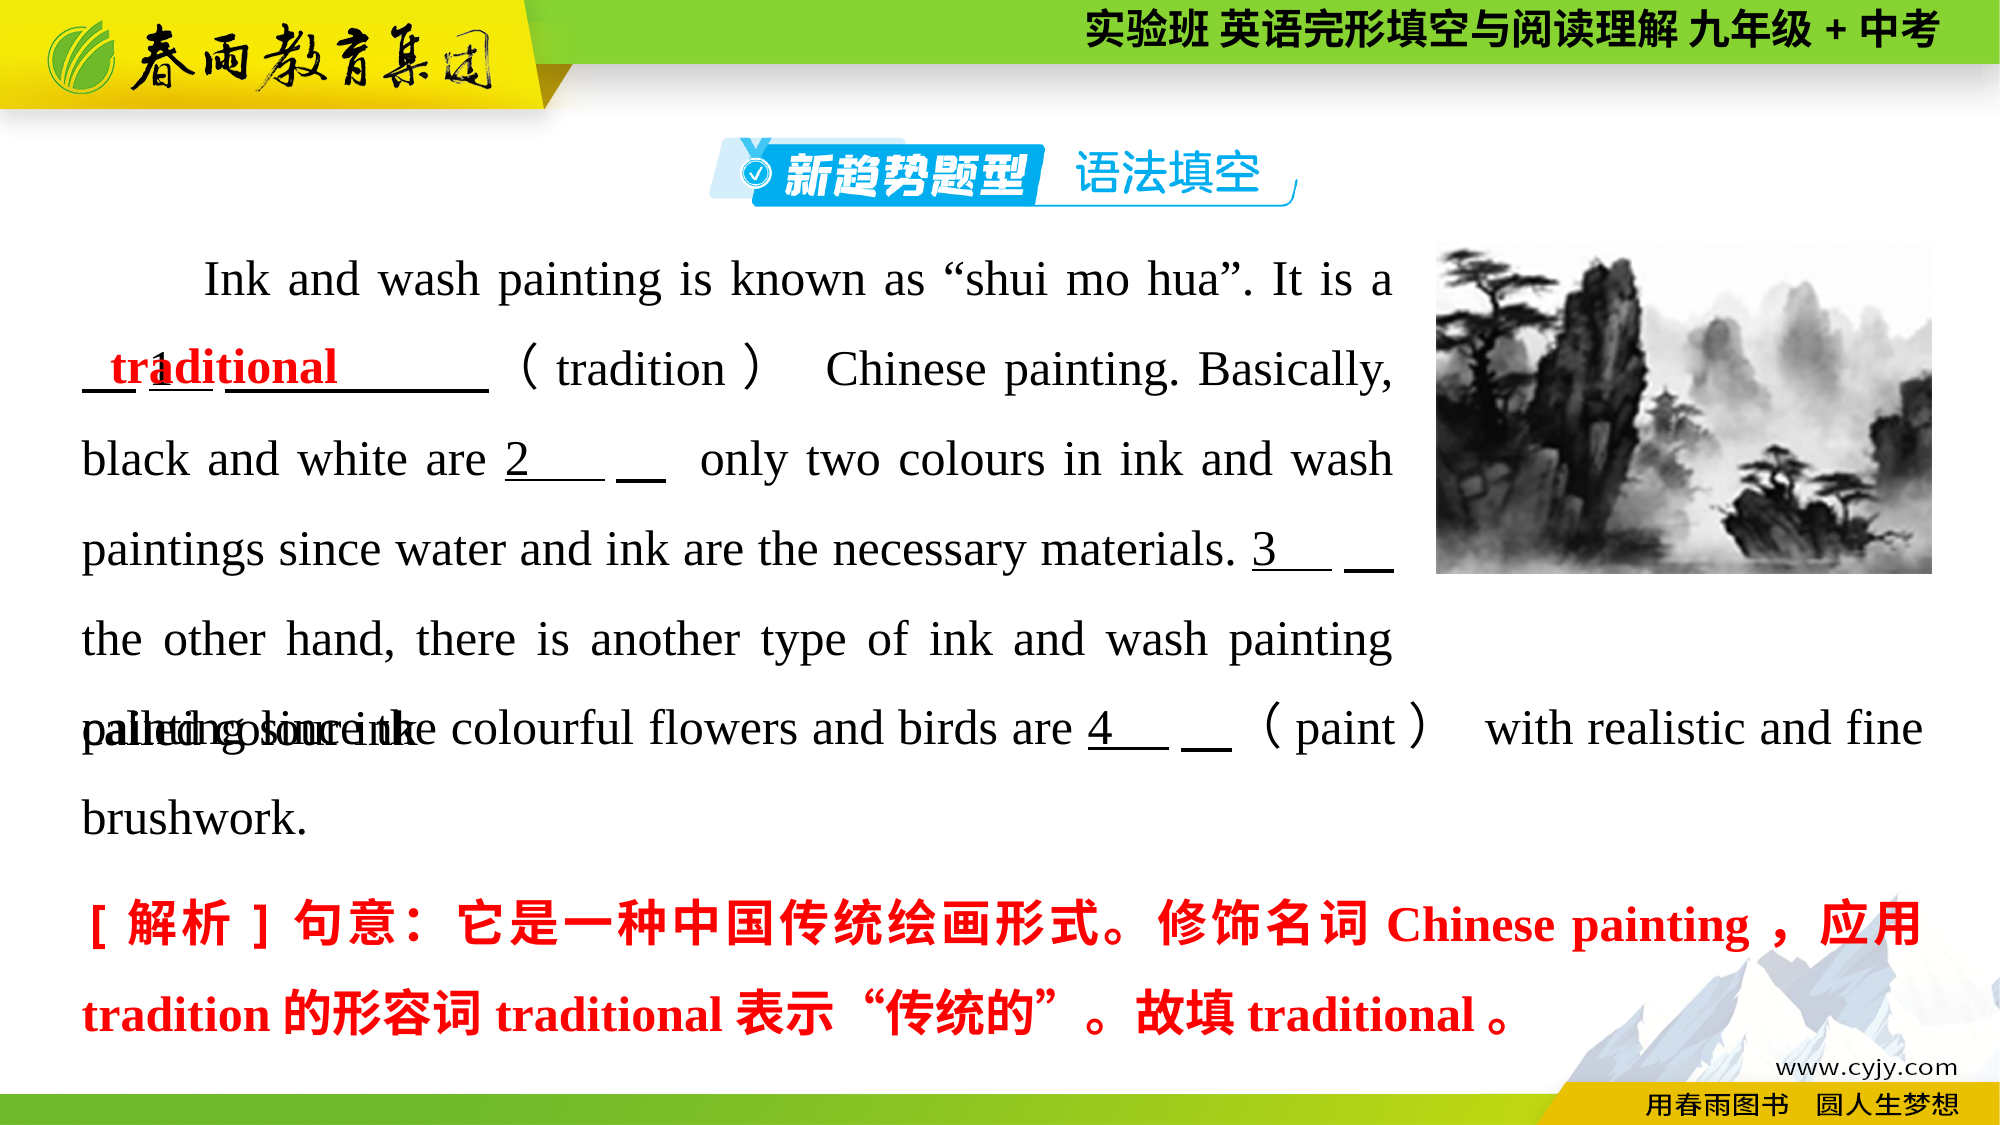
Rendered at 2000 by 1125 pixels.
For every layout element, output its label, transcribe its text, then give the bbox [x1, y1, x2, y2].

text_box [解析]句意：它是一种中国传统绘画形式。修饰名词Chinese painting，应用tradition的形容词traditional表示“传统的”。故填traditional。 [66, 853, 1951, 1049]
text_box painting since the colourful flowers and birds are 4 （paint） with realistic and fine brushwork. [66, 656, 1940, 852]
text_box traditional [95, 326, 354, 402]
picture [0, 0, 2000, 1125]
list Ink and wash painting is known as “shui mo hua”. It is a 1 （tradition） Chinese painting. Basically, black and white are 2 only two colours in ink and wash paintings since water and ink are the necessary materials. 3 the other hand, there is another type of ink and wash painting called colour ink [66, 208, 1409, 656]
